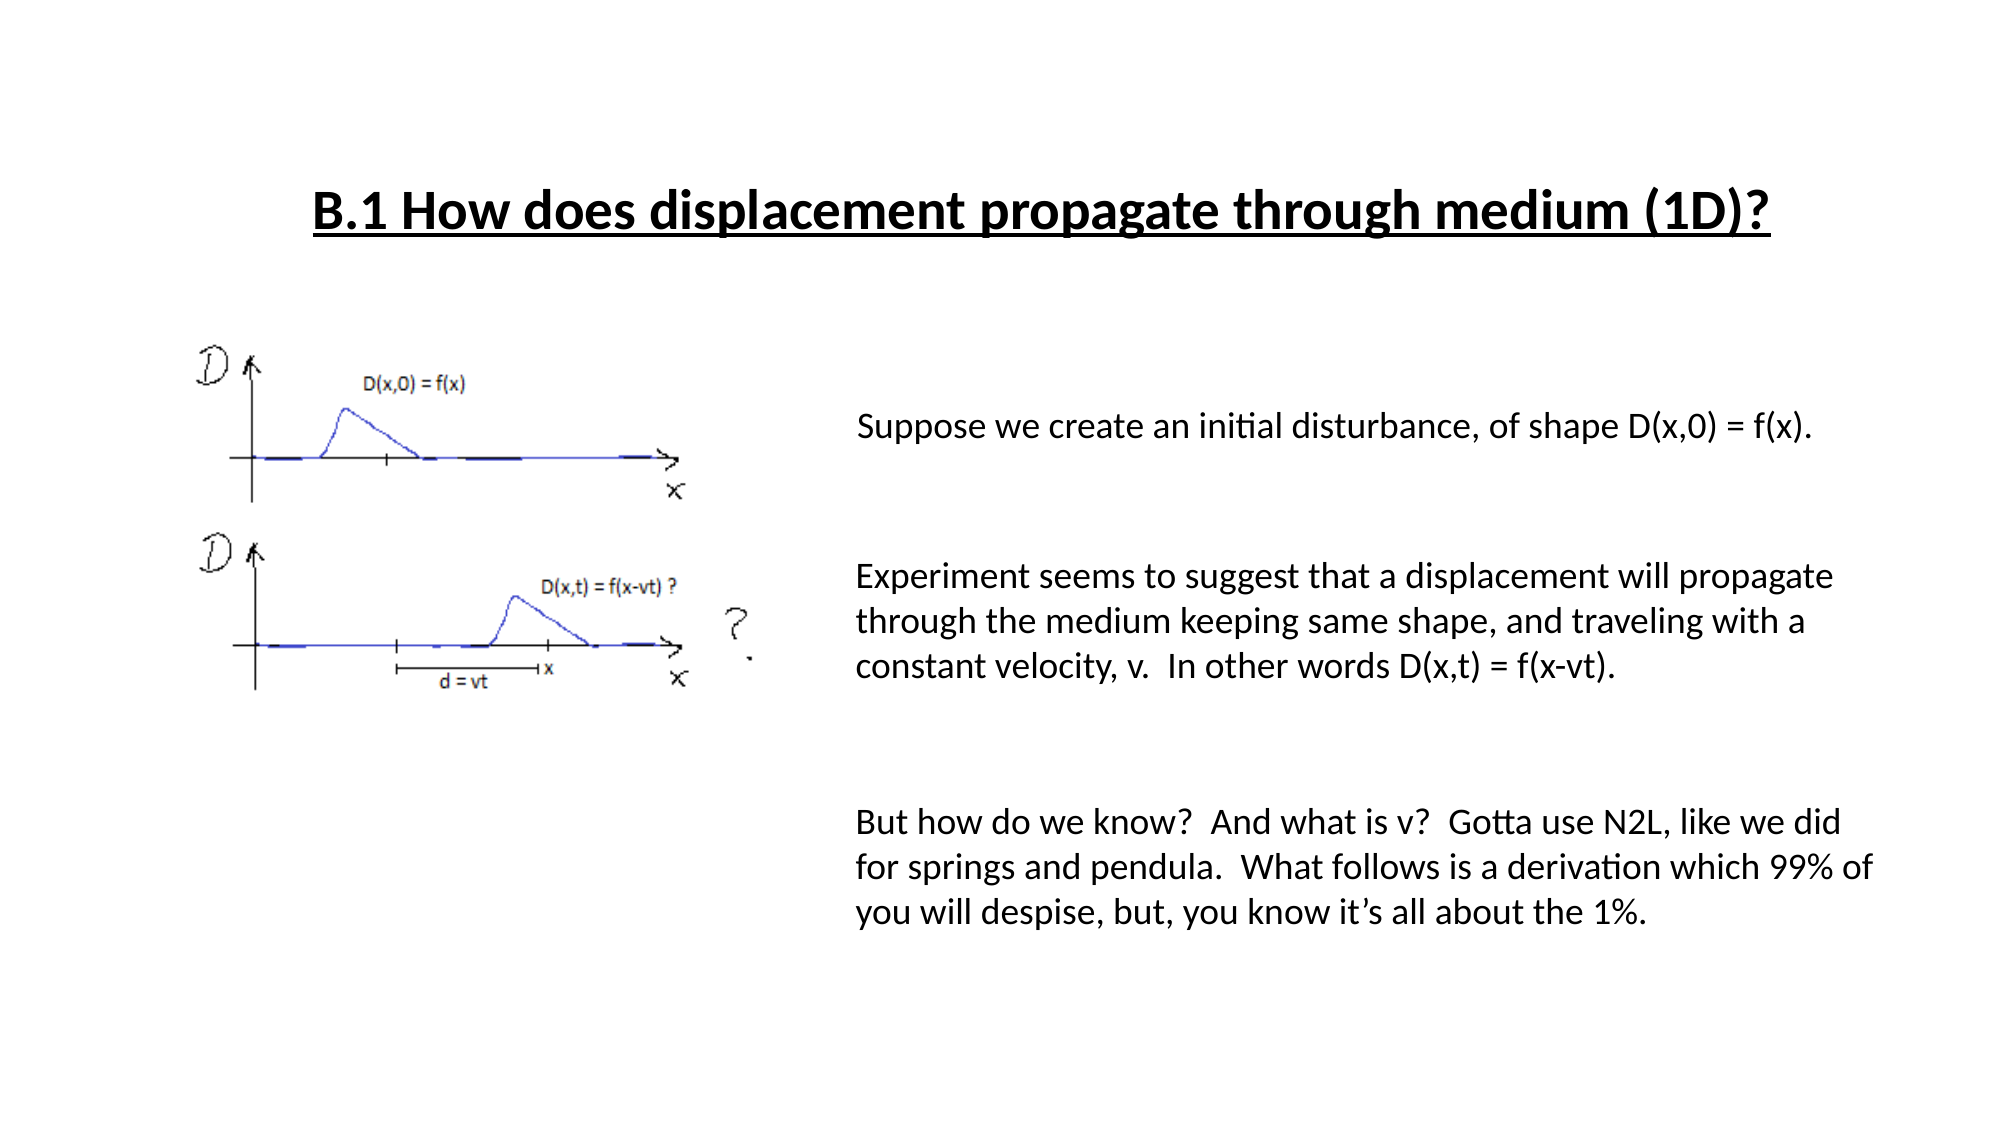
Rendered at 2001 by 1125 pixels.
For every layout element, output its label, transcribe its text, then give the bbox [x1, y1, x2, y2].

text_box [145, 312, 832, 757]
title B.1 How does displacement propagate through medium (1D)? [222, 140, 1862, 250]
text_box Experiment seems to suggest that a displacement will propagate through the medium keeping same shape, and traveling with a constant velocity, v. In other words D(x,t) = f(x-vt). [840, 543, 1903, 693]
text_box Suppose we create an initial disturbance, of shape D(x,0) = f(x). [842, 393, 1830, 454]
text_box But how do we know? And what is v? Gotta use N2L, like we did for springs and pendula. What follows is a derivation which 99% of you will despise, but, you know it’s all about the 1%. [840, 789, 1903, 940]
